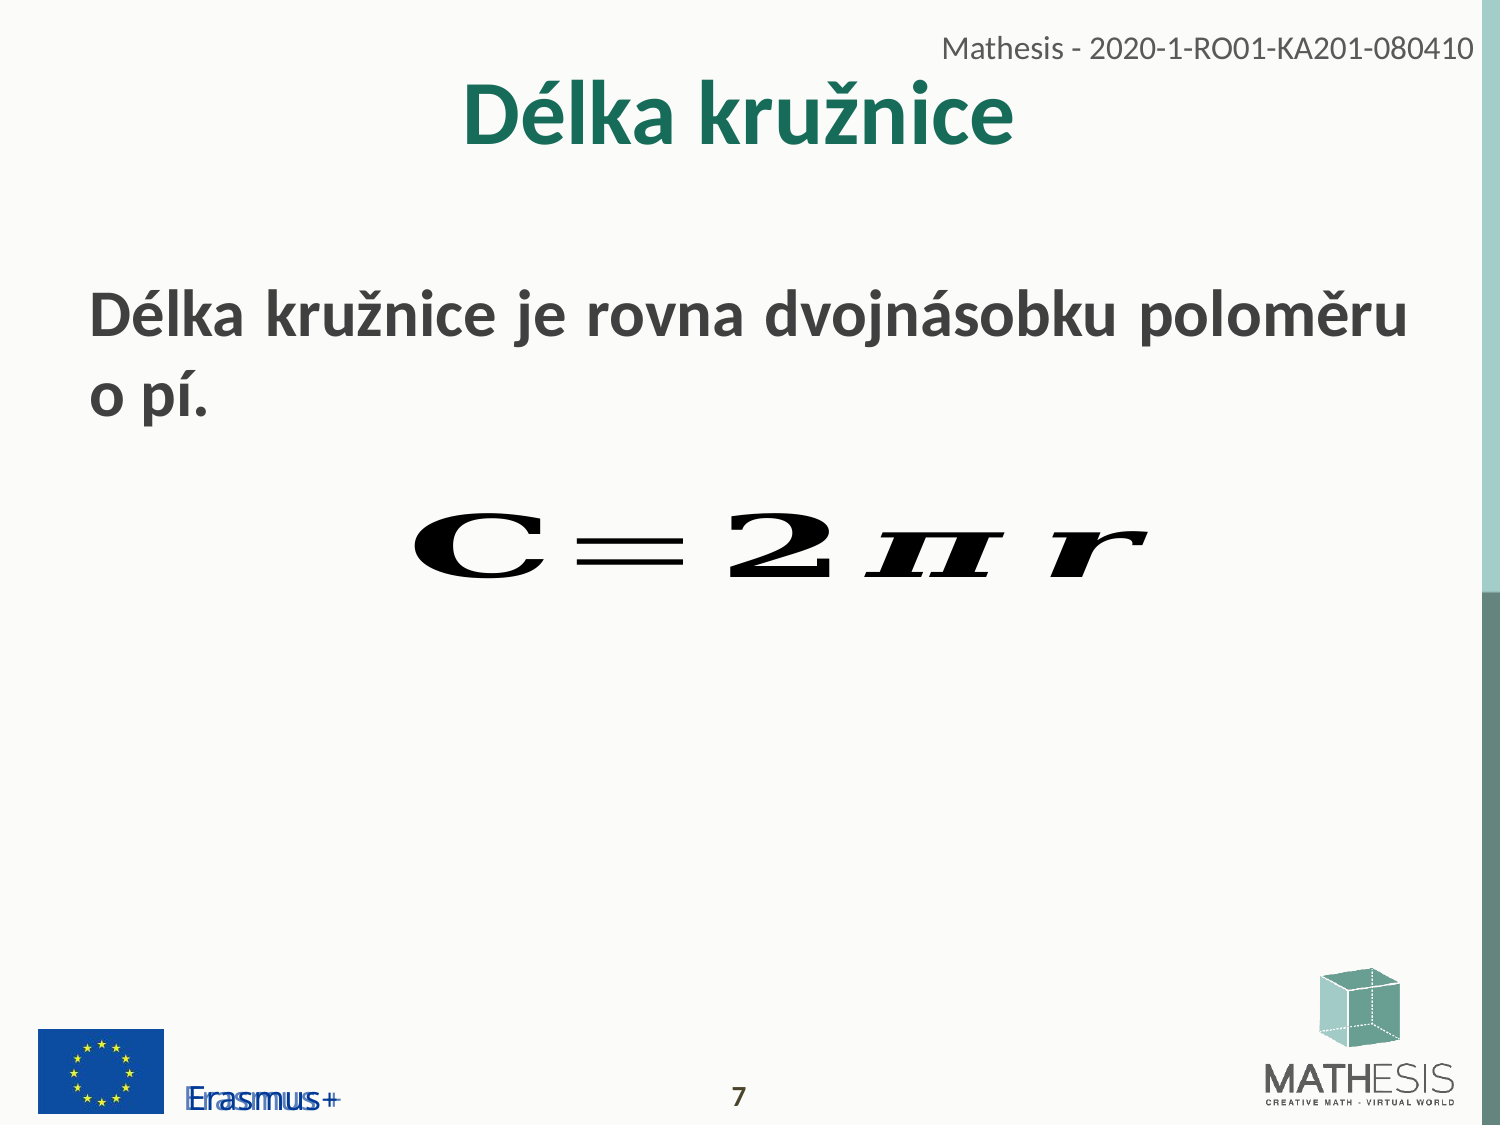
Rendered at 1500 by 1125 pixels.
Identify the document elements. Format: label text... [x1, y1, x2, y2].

list Délka kružnice je rovna dvojnásobku poloměru o pí. [75, 262, 1425, 1005]
picture [38, 1029, 164, 1114]
title Délka kružnice [75, 45, 1425, 233]
